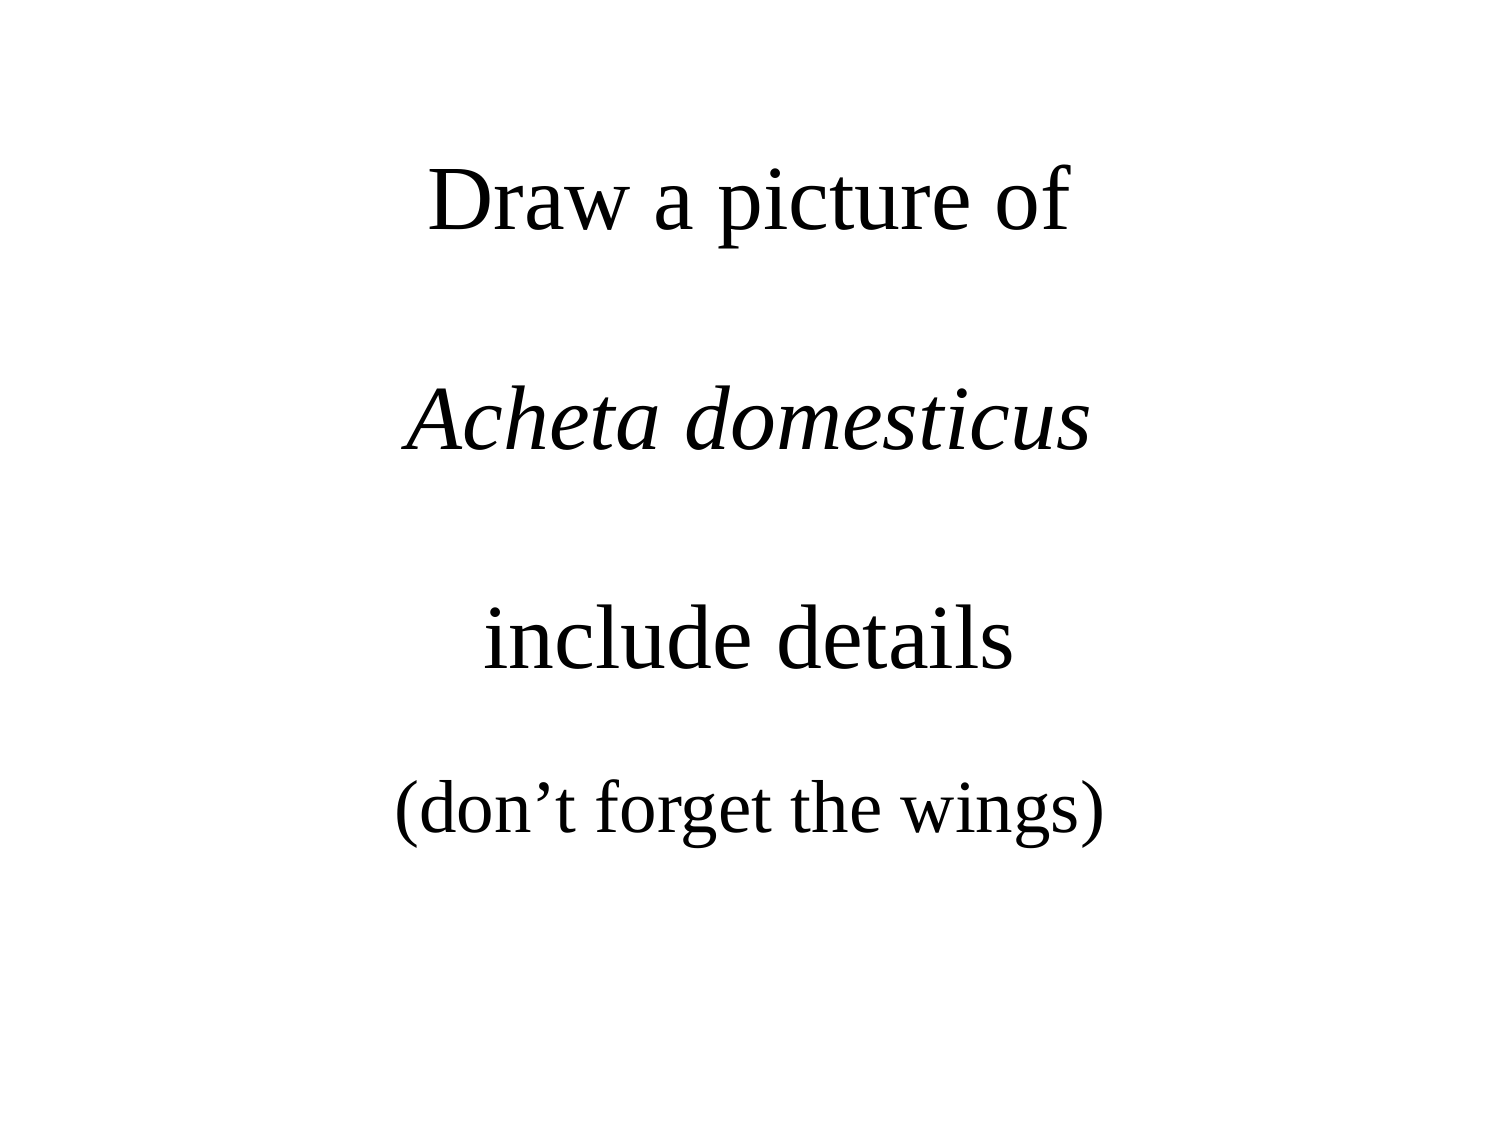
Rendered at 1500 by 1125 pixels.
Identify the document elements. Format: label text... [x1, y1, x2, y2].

title Draw a picture of Acheta domesticus include details [112, 99, 1388, 726]
text_box (don’t forget the wings) [379, 749, 1120, 855]
